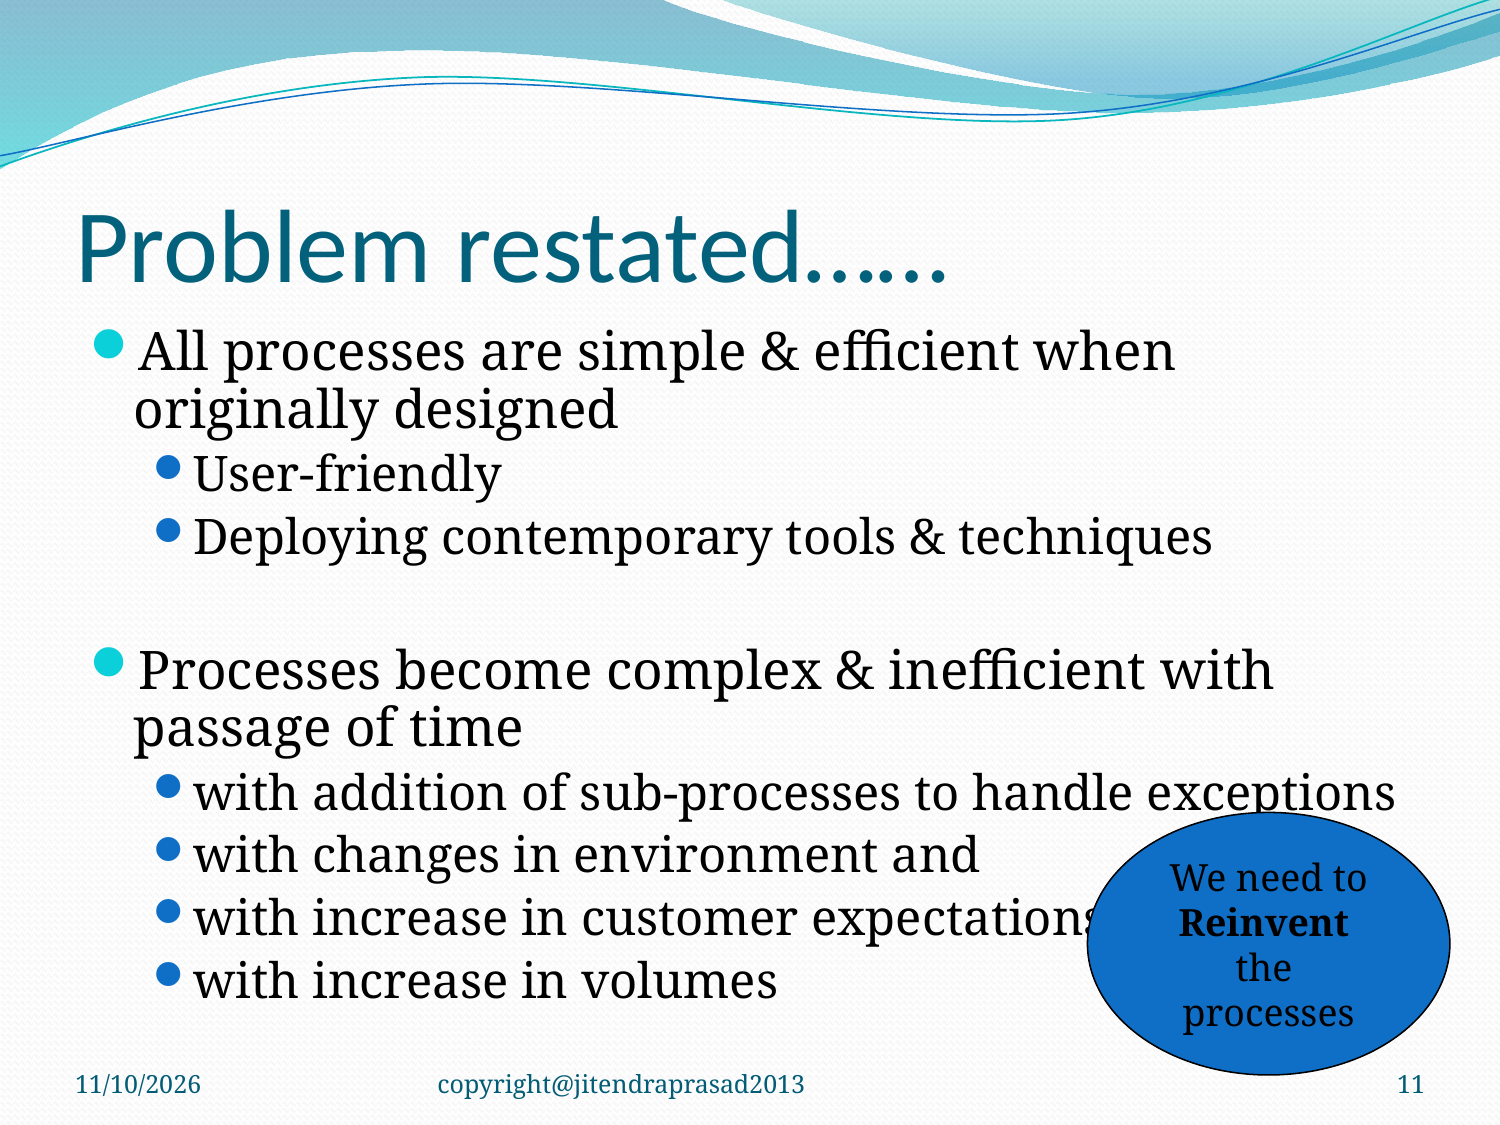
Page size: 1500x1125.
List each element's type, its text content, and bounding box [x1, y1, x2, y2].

slide_number 11 [1299, 1042, 1425, 1103]
text_box We need to Reinvent the processes [1087, 812, 1450, 1075]
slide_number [75, 1042, 425, 1103]
footer copyright@jitendraprasad2013 [437, 1042, 988, 1103]
list All processes are simple & efficient when originally designed User-friendly Deploying contemporary tools & techniques Processes become complex & inefficient with passage of time with addition of sub-processes to handle exceptions with changes in environment and with increase in customer expectations with increase in volumes [75, 317, 1425, 1038]
title Problem restated…… [75, 115, 1425, 303]
